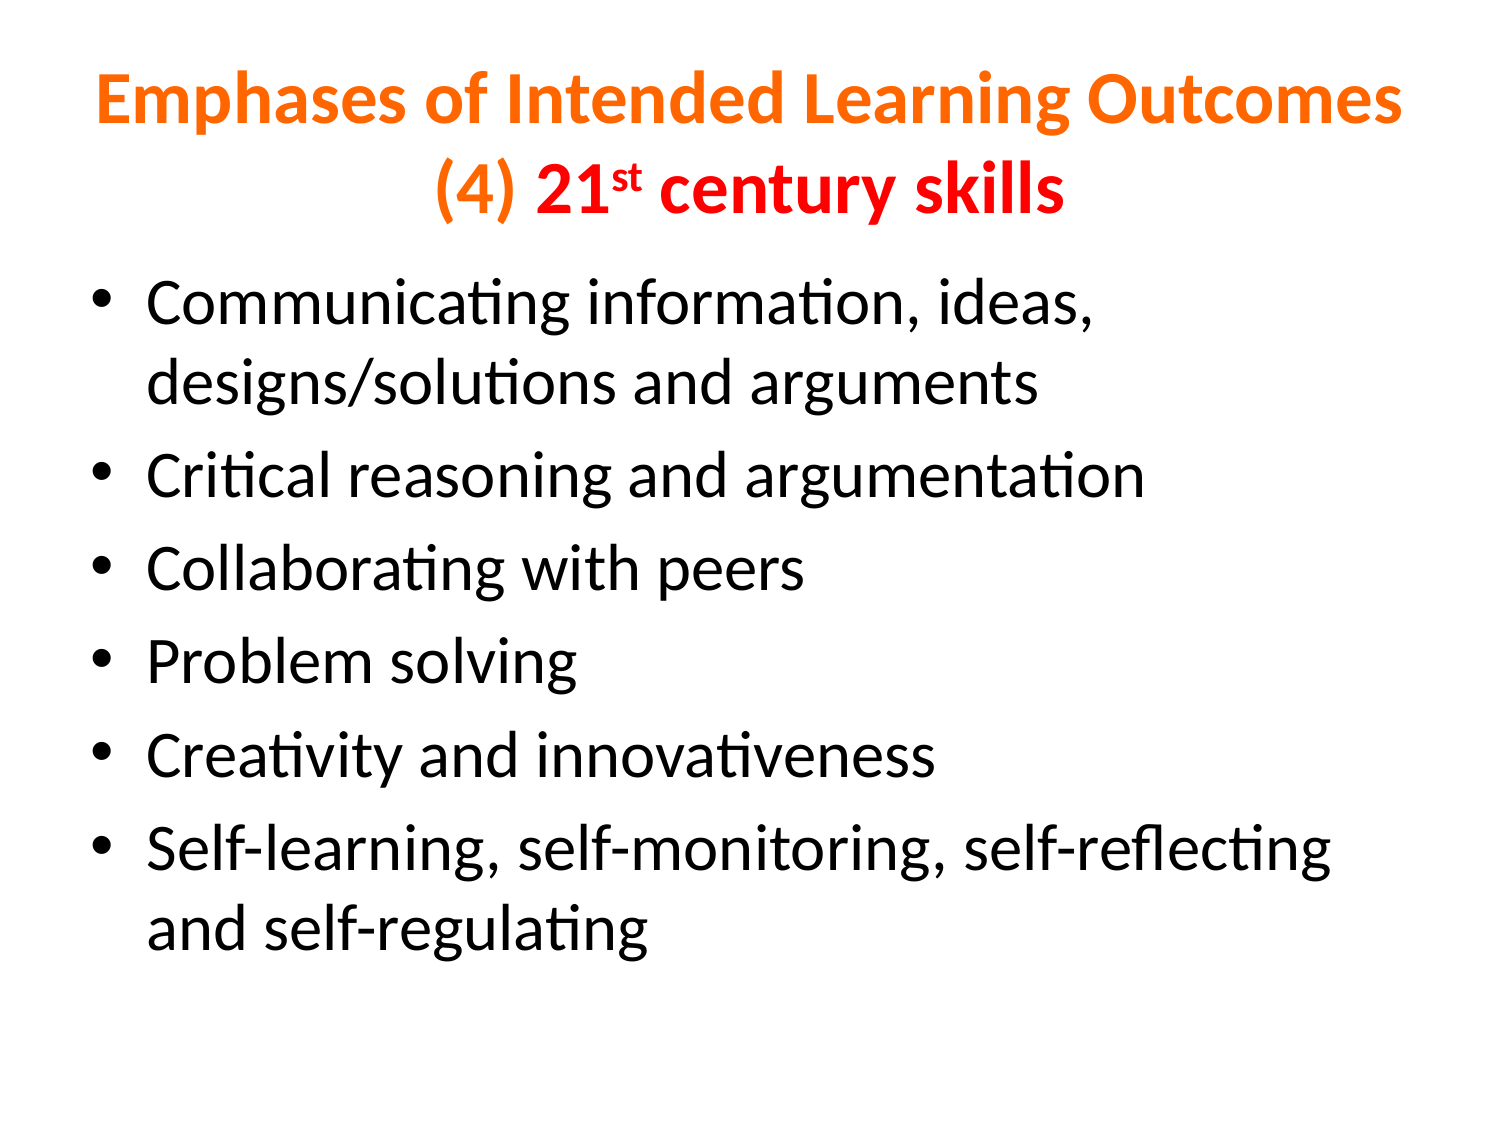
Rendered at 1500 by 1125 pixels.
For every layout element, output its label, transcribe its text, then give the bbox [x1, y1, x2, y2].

list Communicating information, ideas, designs/solutions and arguments Critical reasoning and argumentation Collaborating with peers Problem solving Creativity and innovativeness Self-learning, self-monitoring, self-reflecting and self-regulating [75, 249, 1425, 1005]
title Emphases of Intended Learning Outcomes (4) 21st century skills [75, 45, 1425, 233]
